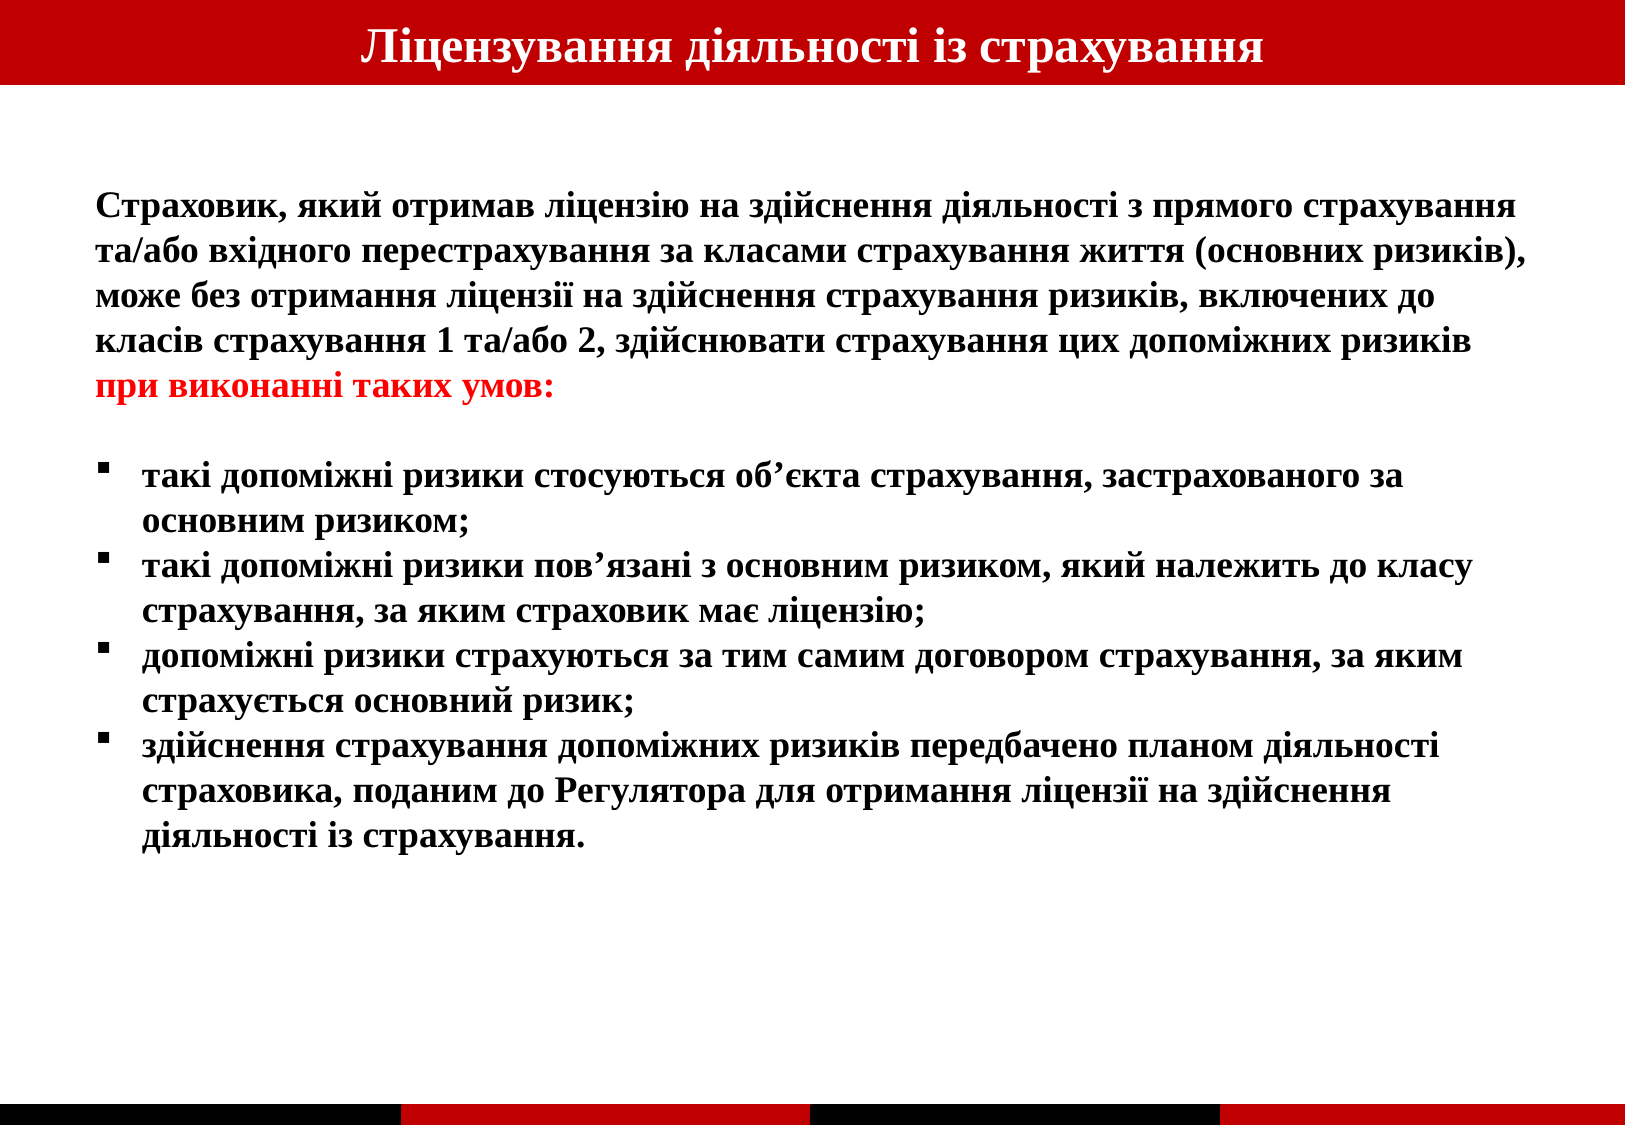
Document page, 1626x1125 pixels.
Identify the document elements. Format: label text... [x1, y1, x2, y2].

text_box Ліцензування діяльності із страхування [0, 0, 1625, 85]
text_box [810, 1104, 1220, 1125]
text_box [1220, 1104, 1625, 1125]
text_box [401, 1104, 810, 1125]
text_box Страховик, який отримав ліцензію на здійснення діяльності з прямого страхування та/або вхідного перестрахування за класами страхування життя (основних ризиків), може без отримання ліцензії на здійснення страхування ризиків, включених до класів страхування 1 та/або 2, здійснювати страхування цих допоміжних ризиків при виконанні таких умов: такі допоміжні ризики стосуються об’єкта страхування, застрахованого за основним ризиком; такі допоміжні ризики пов’язані з основним ризиком, який належить до класу страхування, за яким страховик має ліцензію; допоміжні ризики страхуються за тим самим договором страхування, за яким страхується основний ризик; здійснення страхування допоміжних ризиків передбачено планом діяльності страховика, поданим до Регулятора для отримання ліцензії на здійснення діяльності із страхування. [80, 172, 1545, 863]
text_box [0, 1104, 401, 1125]
